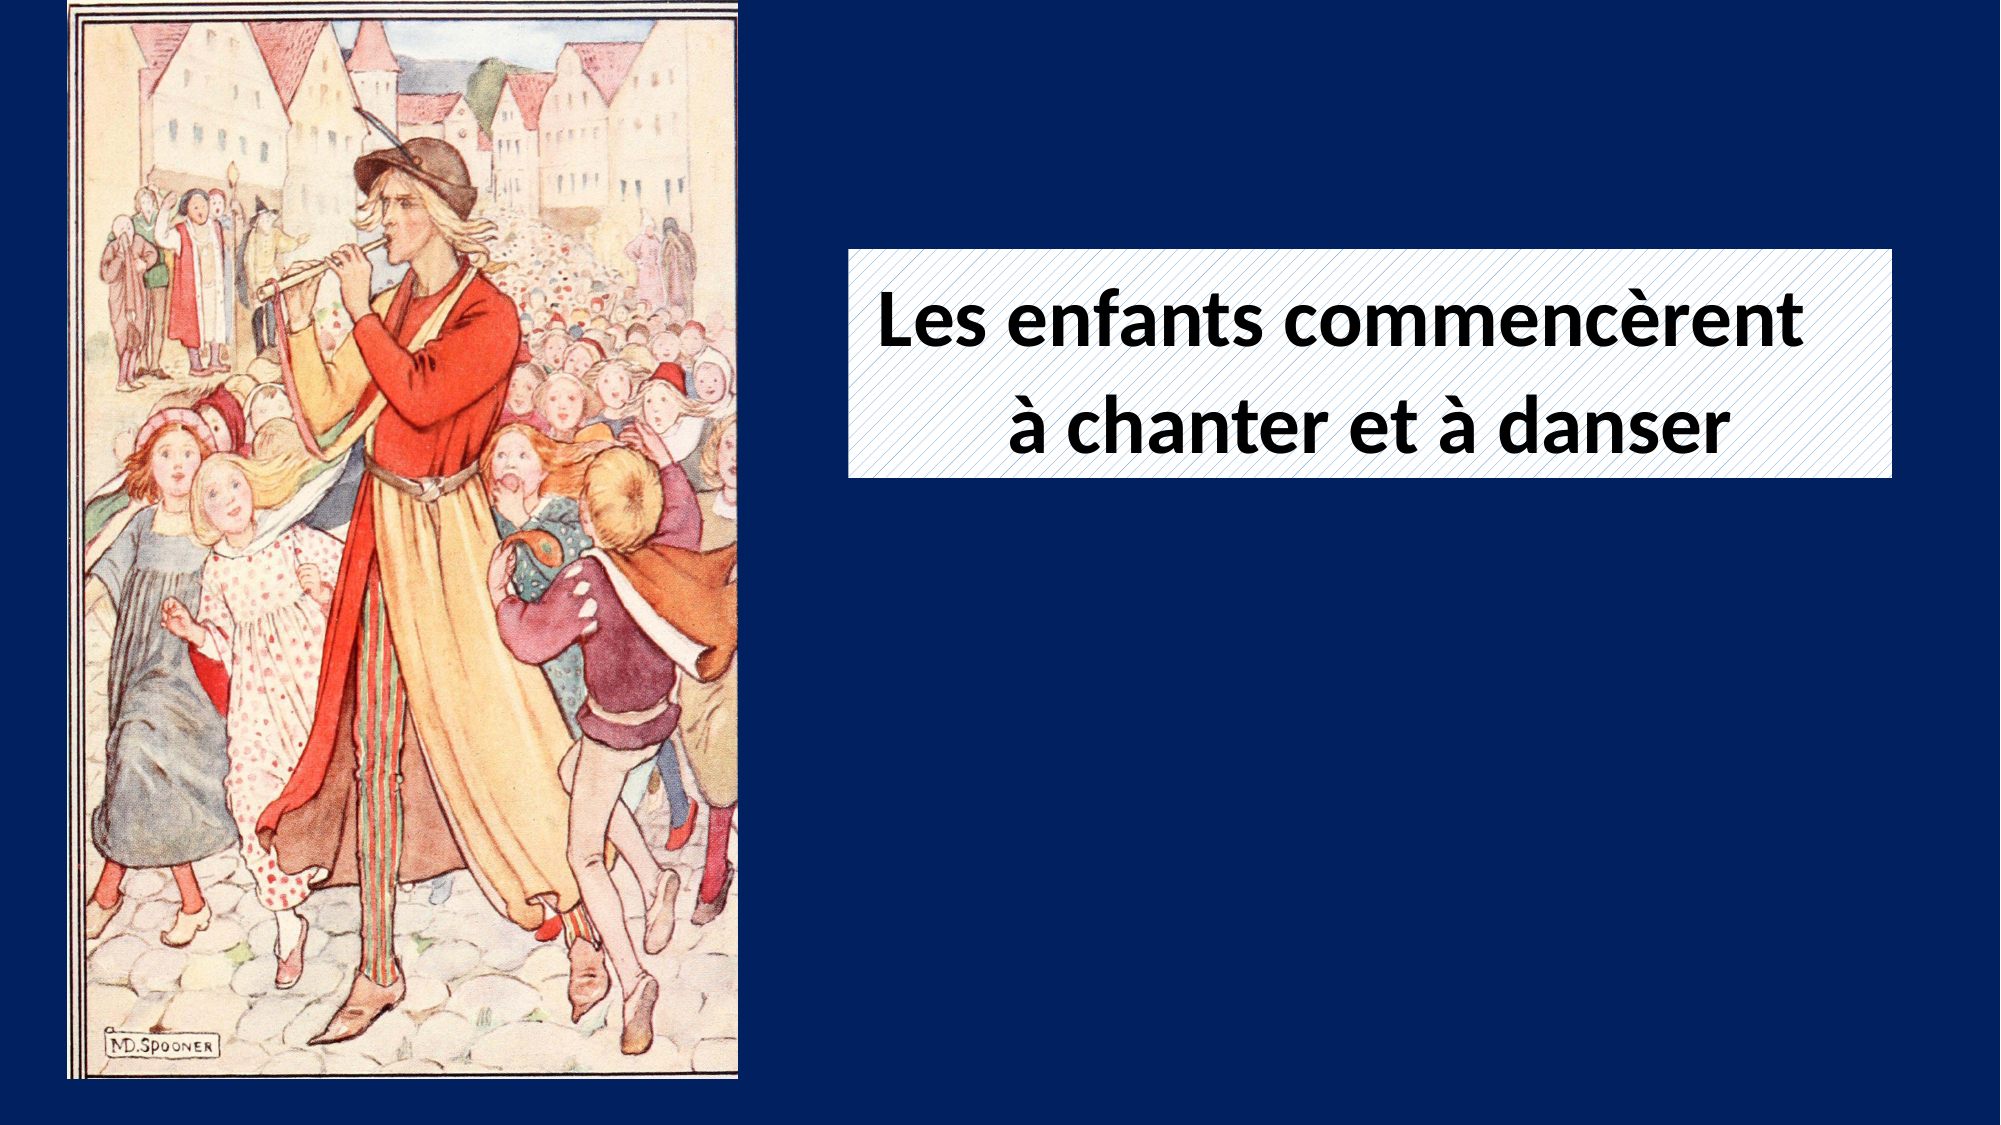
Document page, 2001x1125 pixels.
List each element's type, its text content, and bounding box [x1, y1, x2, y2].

text_box Les enfants commencèrent à chanter et à danser [848, 249, 1892, 478]
picture [67, 0, 738, 1080]
